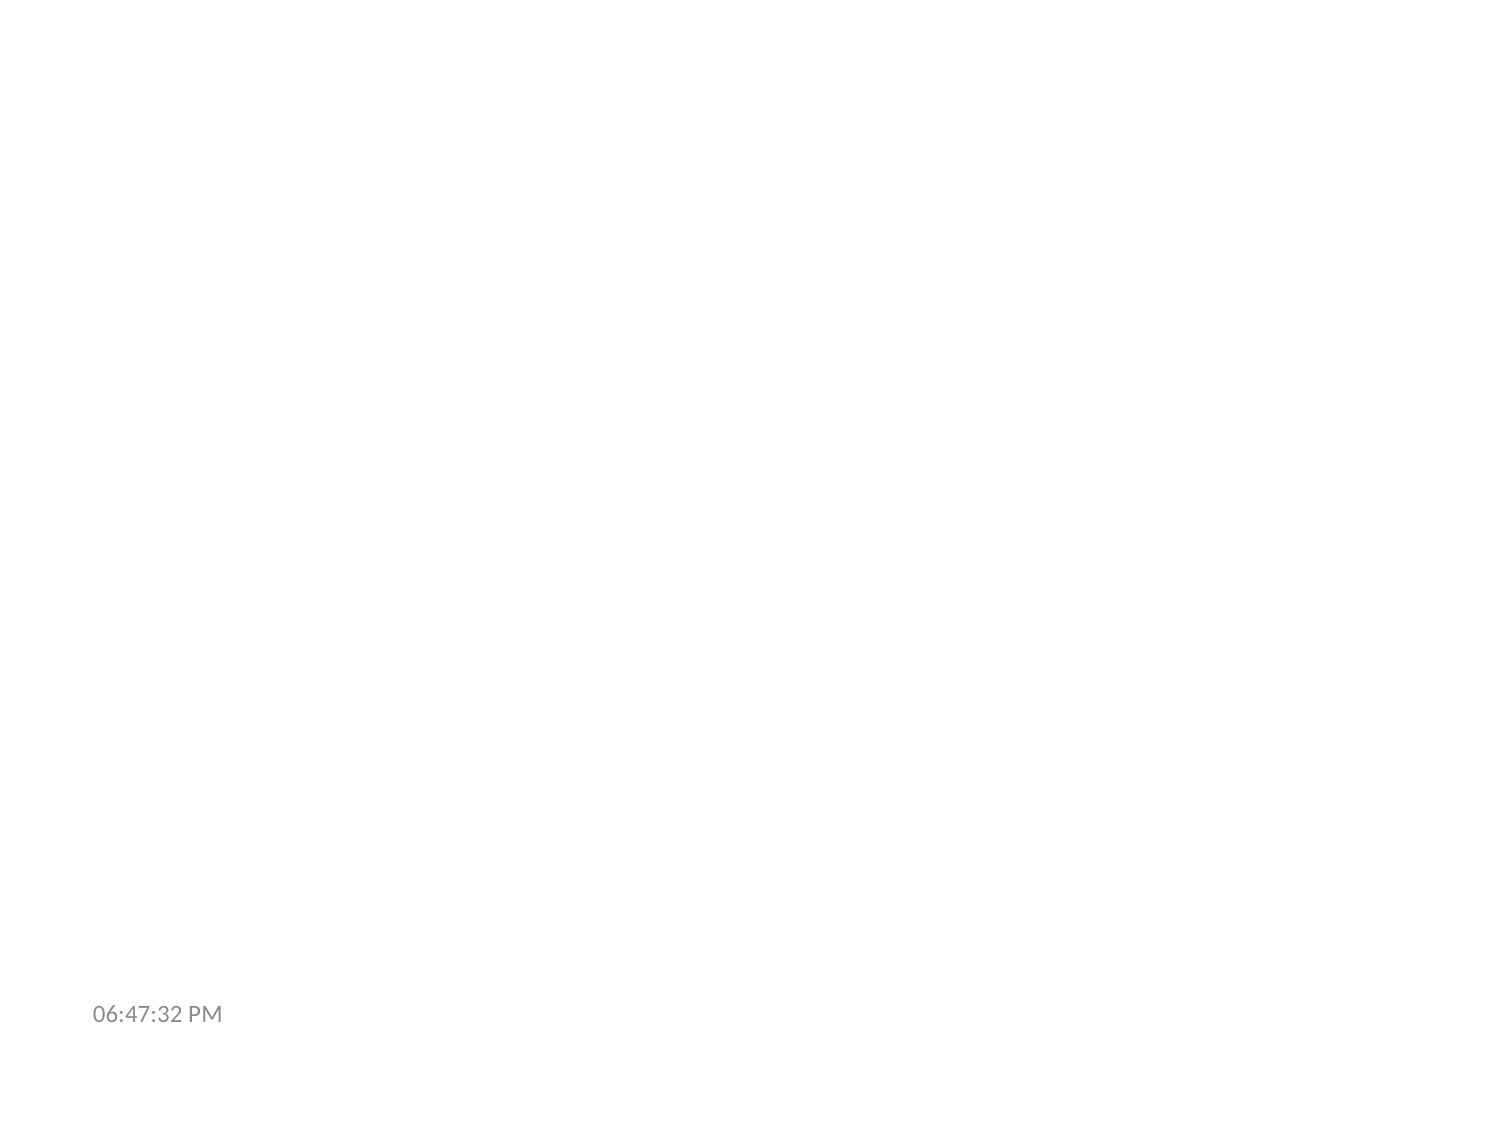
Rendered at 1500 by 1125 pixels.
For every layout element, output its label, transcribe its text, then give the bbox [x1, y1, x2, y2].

text_box 3:35:09 PM [77, 982, 428, 1043]
